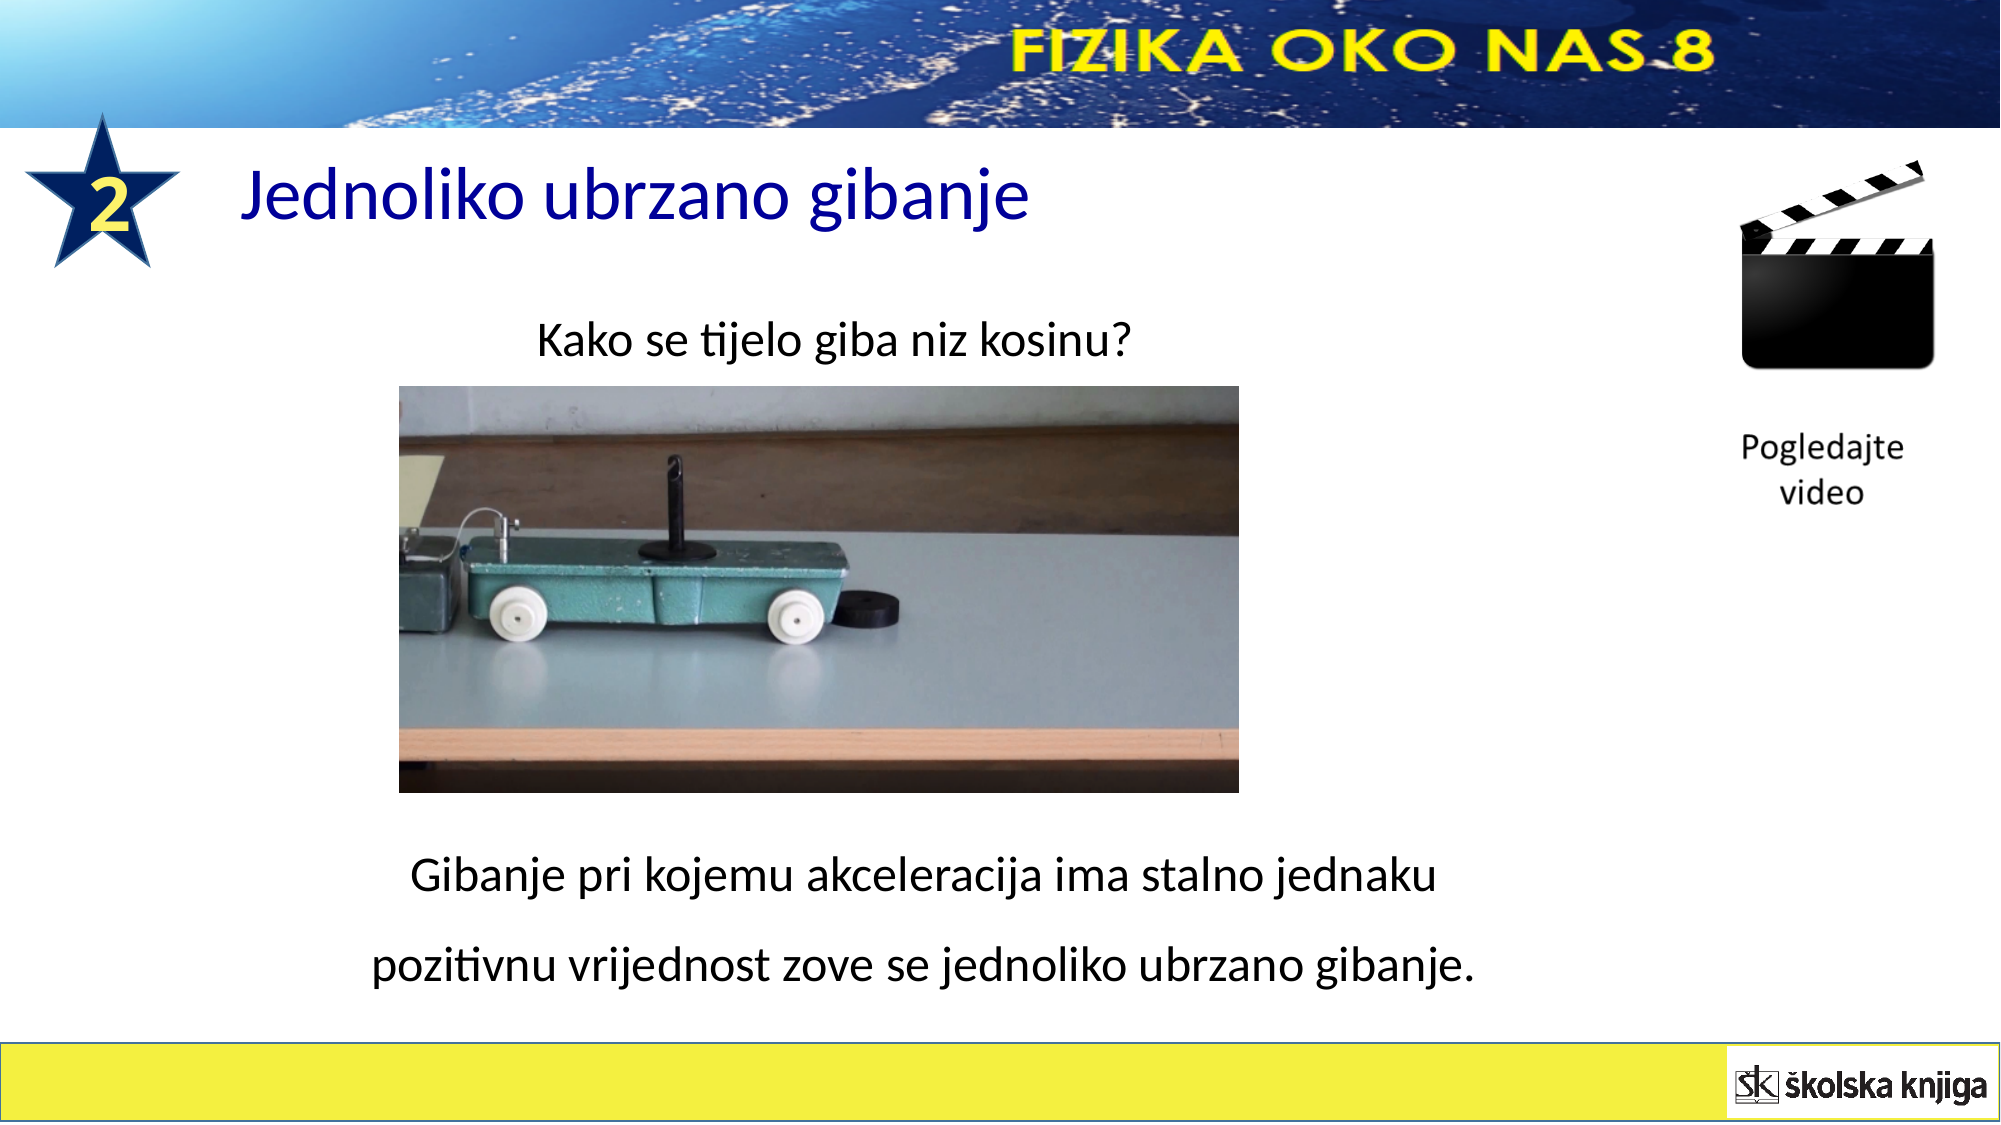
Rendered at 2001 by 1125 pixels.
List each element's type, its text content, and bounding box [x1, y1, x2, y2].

picture [1738, 160, 1936, 371]
picture [1727, 1046, 1998, 1118]
text_box 2 [24, 111, 181, 269]
text_box Jednoliko ubrzano gibanje [226, 137, 1197, 243]
picture [399, 386, 1239, 793]
picture [1709, 410, 1936, 538]
text_box Kako se tijelo giba niz kosinu? [351, 299, 1331, 374]
picture [0, 0, 2000, 128]
text_box Gibanje pri kojemu akceleracija ima stalno jednaku pozitivnu vrijednost zove se jednoliko ubrzano gibanje. [226, 803, 1622, 999]
